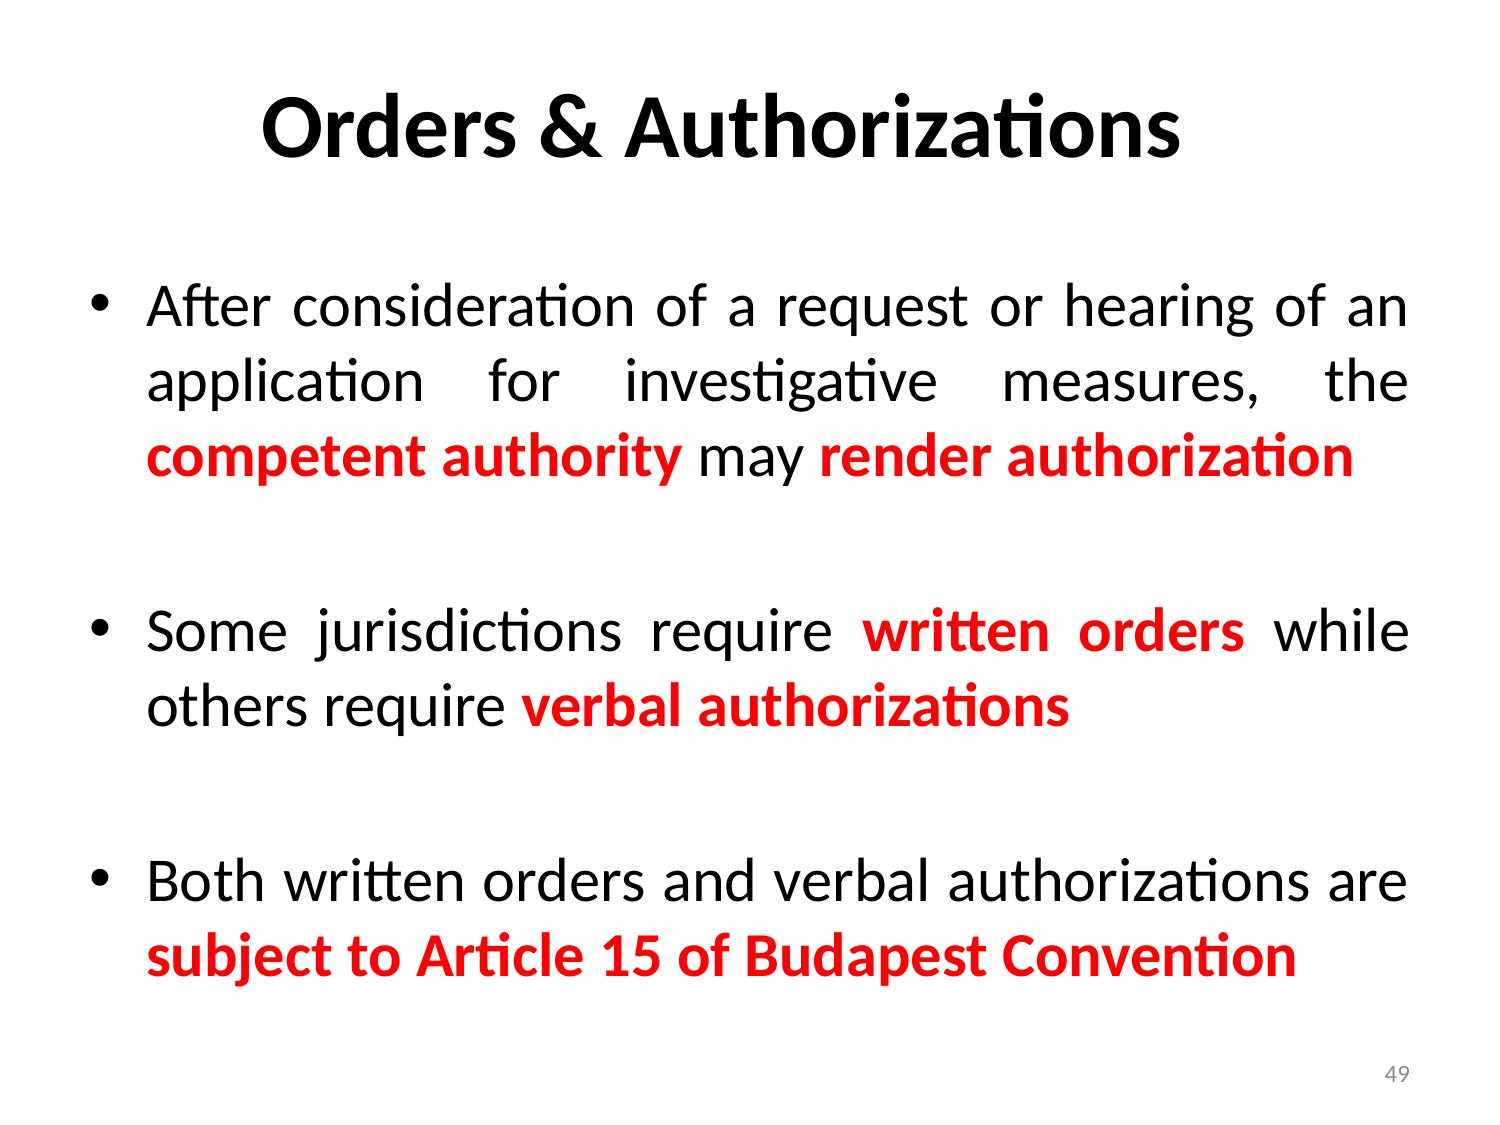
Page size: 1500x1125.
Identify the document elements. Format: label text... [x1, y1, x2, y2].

text_box After consideration of a request or hearing of an application for investigative measures, the competent authority may render authorization Some jurisdictions require written orders while others require verbal authorizations Both written orders and verbal authorizations are subject to Article 15 of Budapest Convention [74, 194, 1425, 1043]
title Orders & Authorizations [57, 27, 1408, 216]
slide_number 49 [1074, 1042, 1425, 1103]
